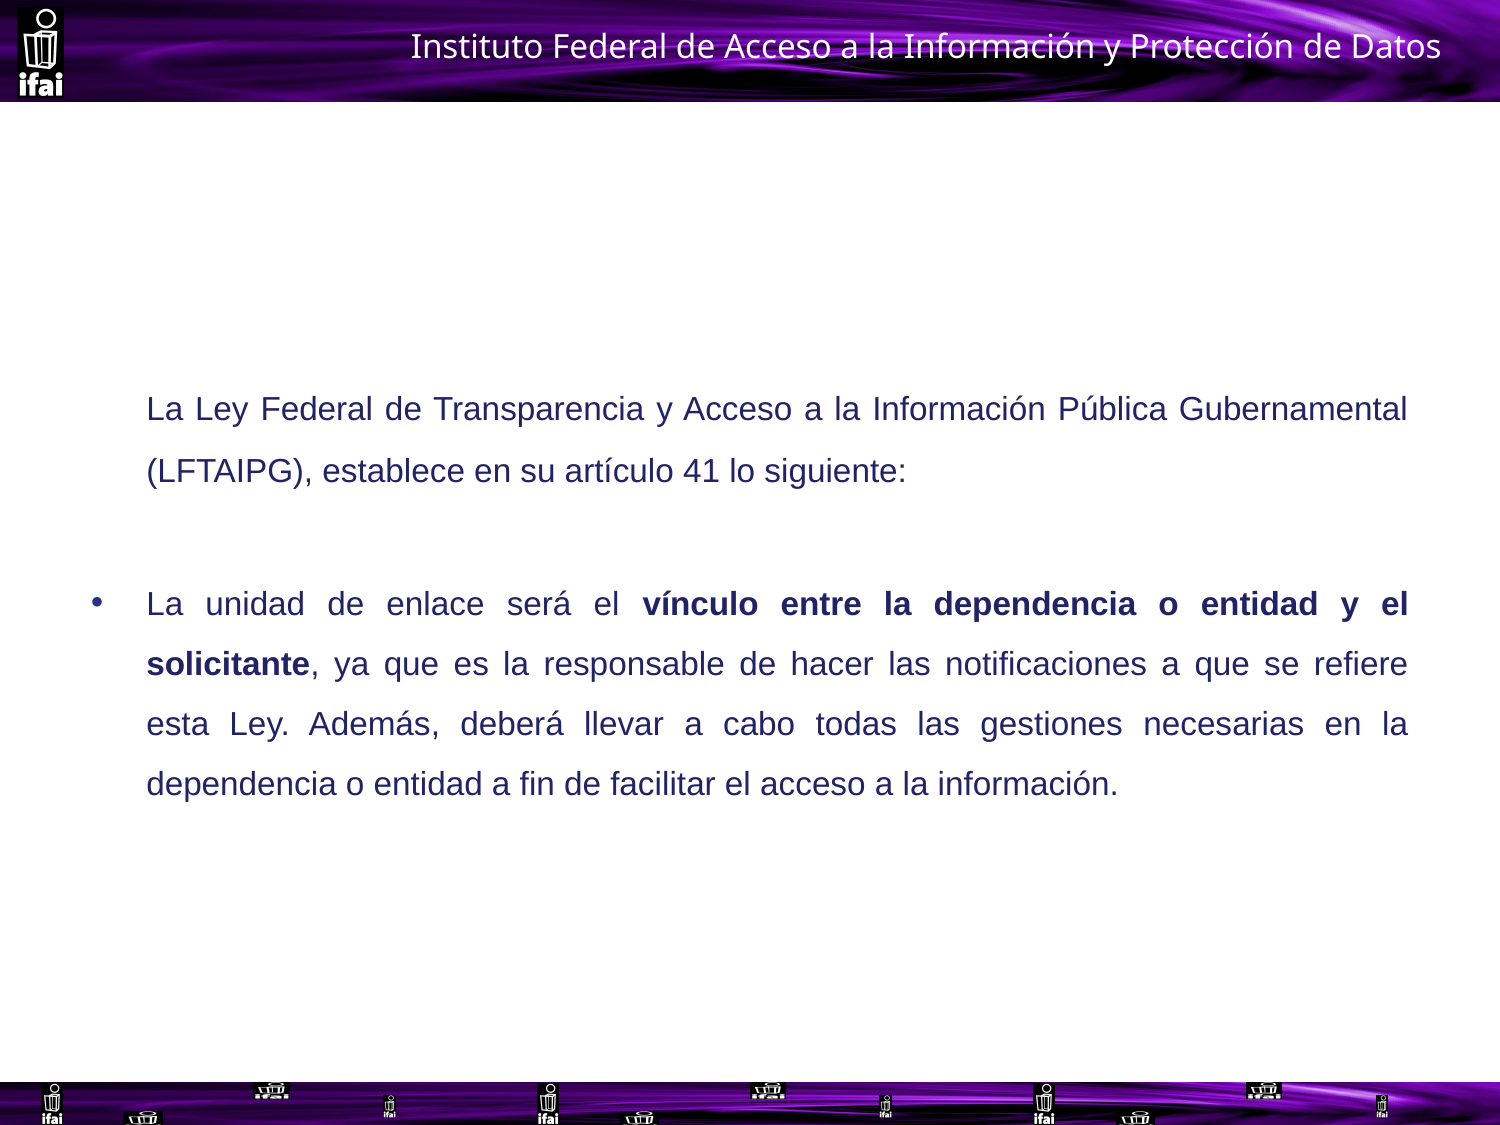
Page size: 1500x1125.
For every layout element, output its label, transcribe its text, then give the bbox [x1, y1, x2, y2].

picture [0, 0, 1500, 102]
picture [0, 1082, 1500, 1125]
list La Ley Federal de Transparencia y Acceso a la Información Pública Gubernamental (LFTAIPG), establece en su artículo 41 lo siguiente: La unidad de enlace será el vínculo entre la dependencia o entidad y el solicitante, ya que es la responsable de hacer las notificaciones a que se refiere esta Ley. Además, deberá llevar a cabo todas las gestiones necesarias en la dependencia o entidad a fin de facilitar el acceso a la información. [74, 148, 1426, 1006]
